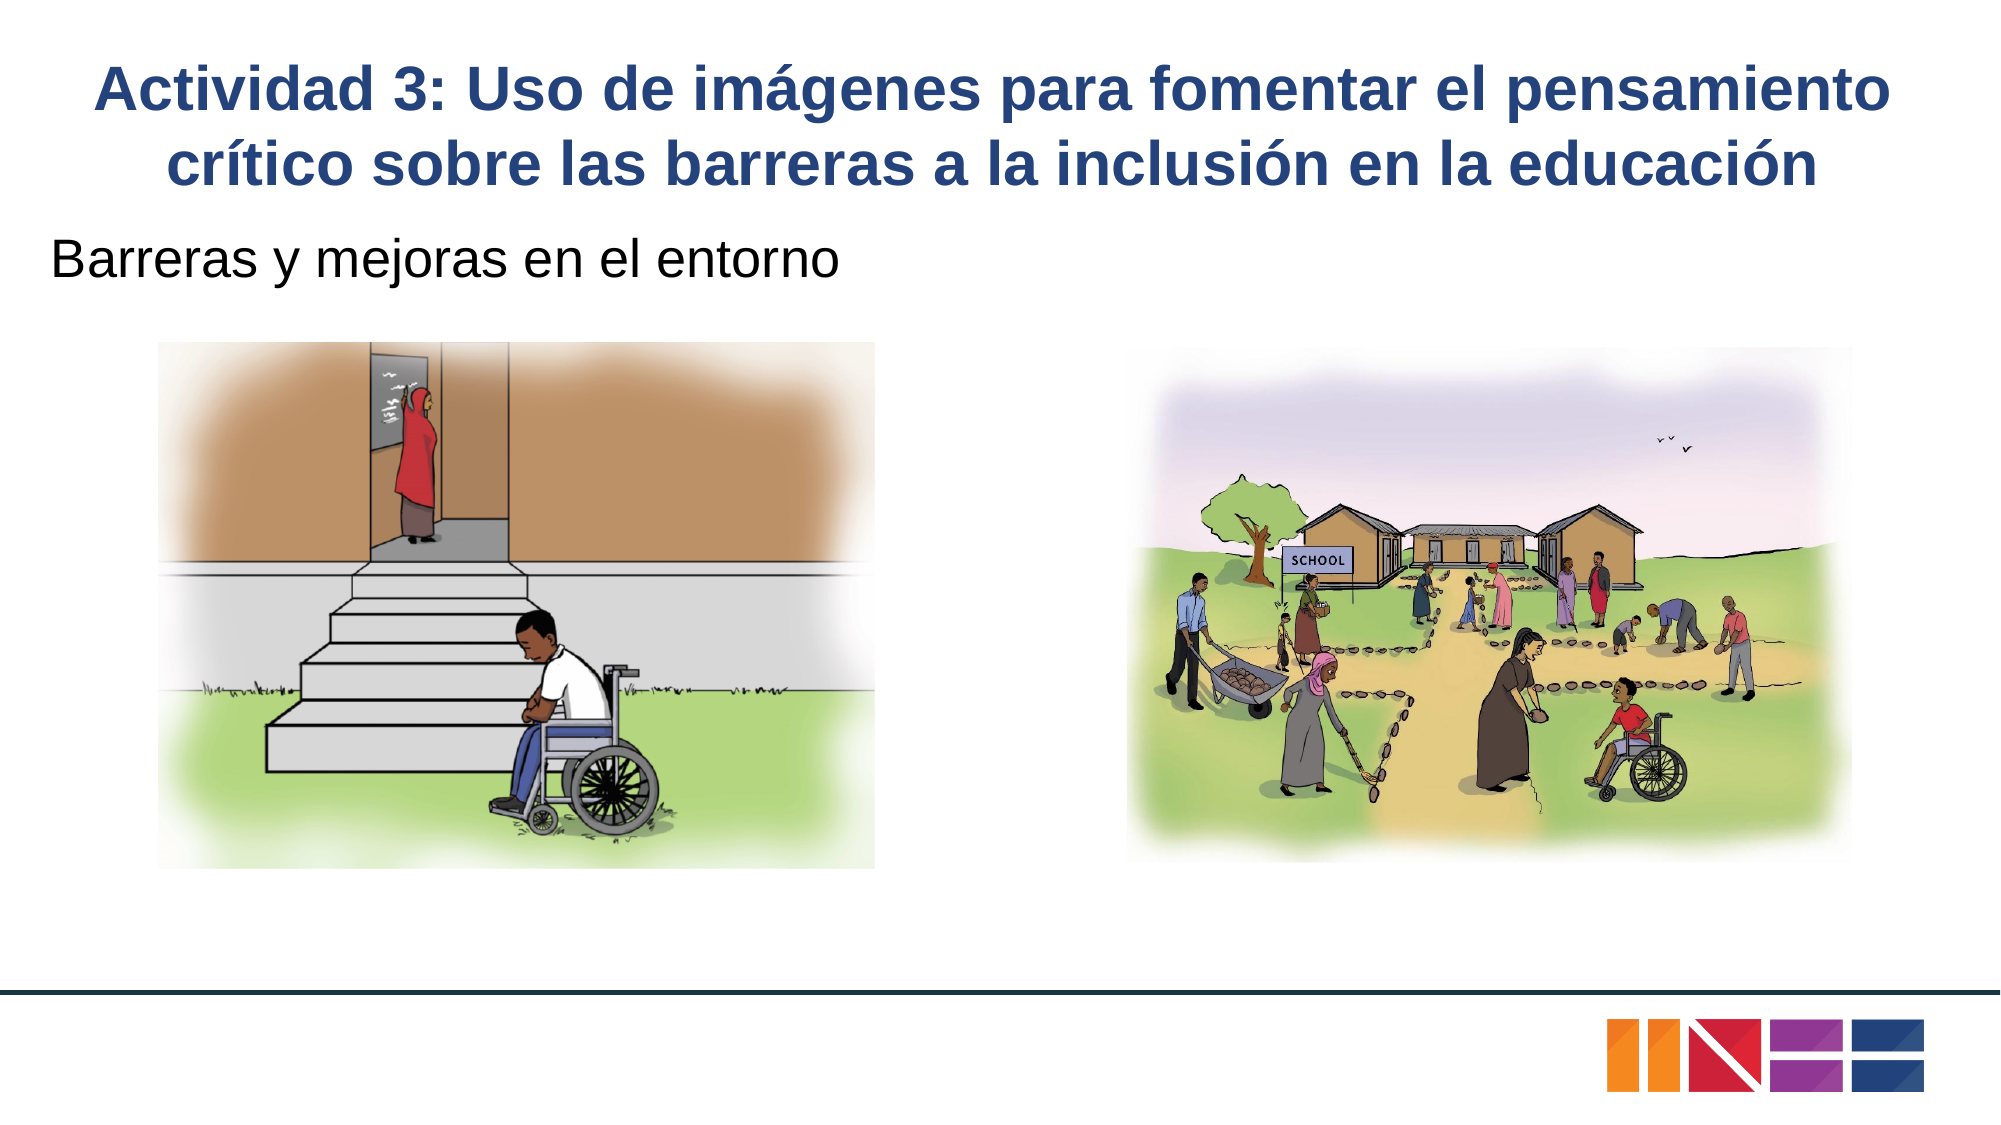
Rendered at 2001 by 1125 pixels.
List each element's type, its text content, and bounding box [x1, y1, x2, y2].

picture [1126, 342, 1859, 870]
list Barreras y mejoras en el entorno [31, 203, 1971, 954]
picture [158, 342, 875, 870]
title Actividad 3: Uso de imágenes para fomentar el pensamiento crítico sobre las barreras a la inclusión en la educación [31, 28, 1957, 145]
picture [1607, 1019, 1924, 1092]
